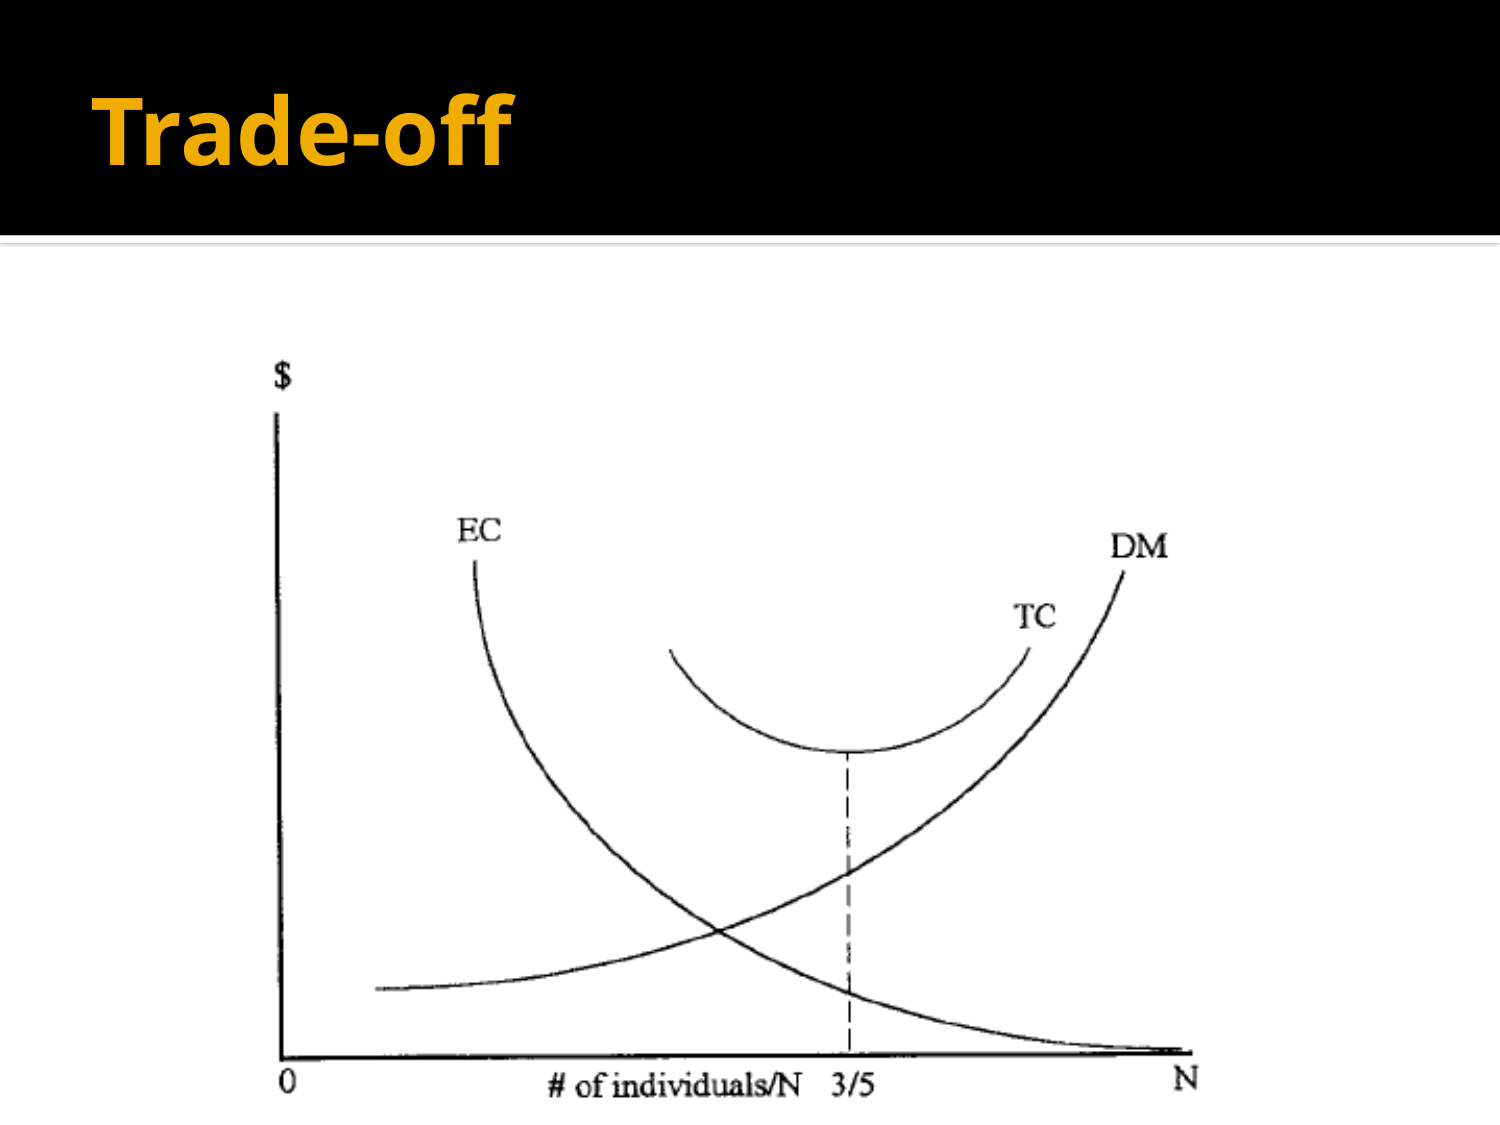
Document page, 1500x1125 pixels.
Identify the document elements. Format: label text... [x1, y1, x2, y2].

picture [236, 331, 1264, 1125]
title Trade-off [75, 25, 1425, 231]
